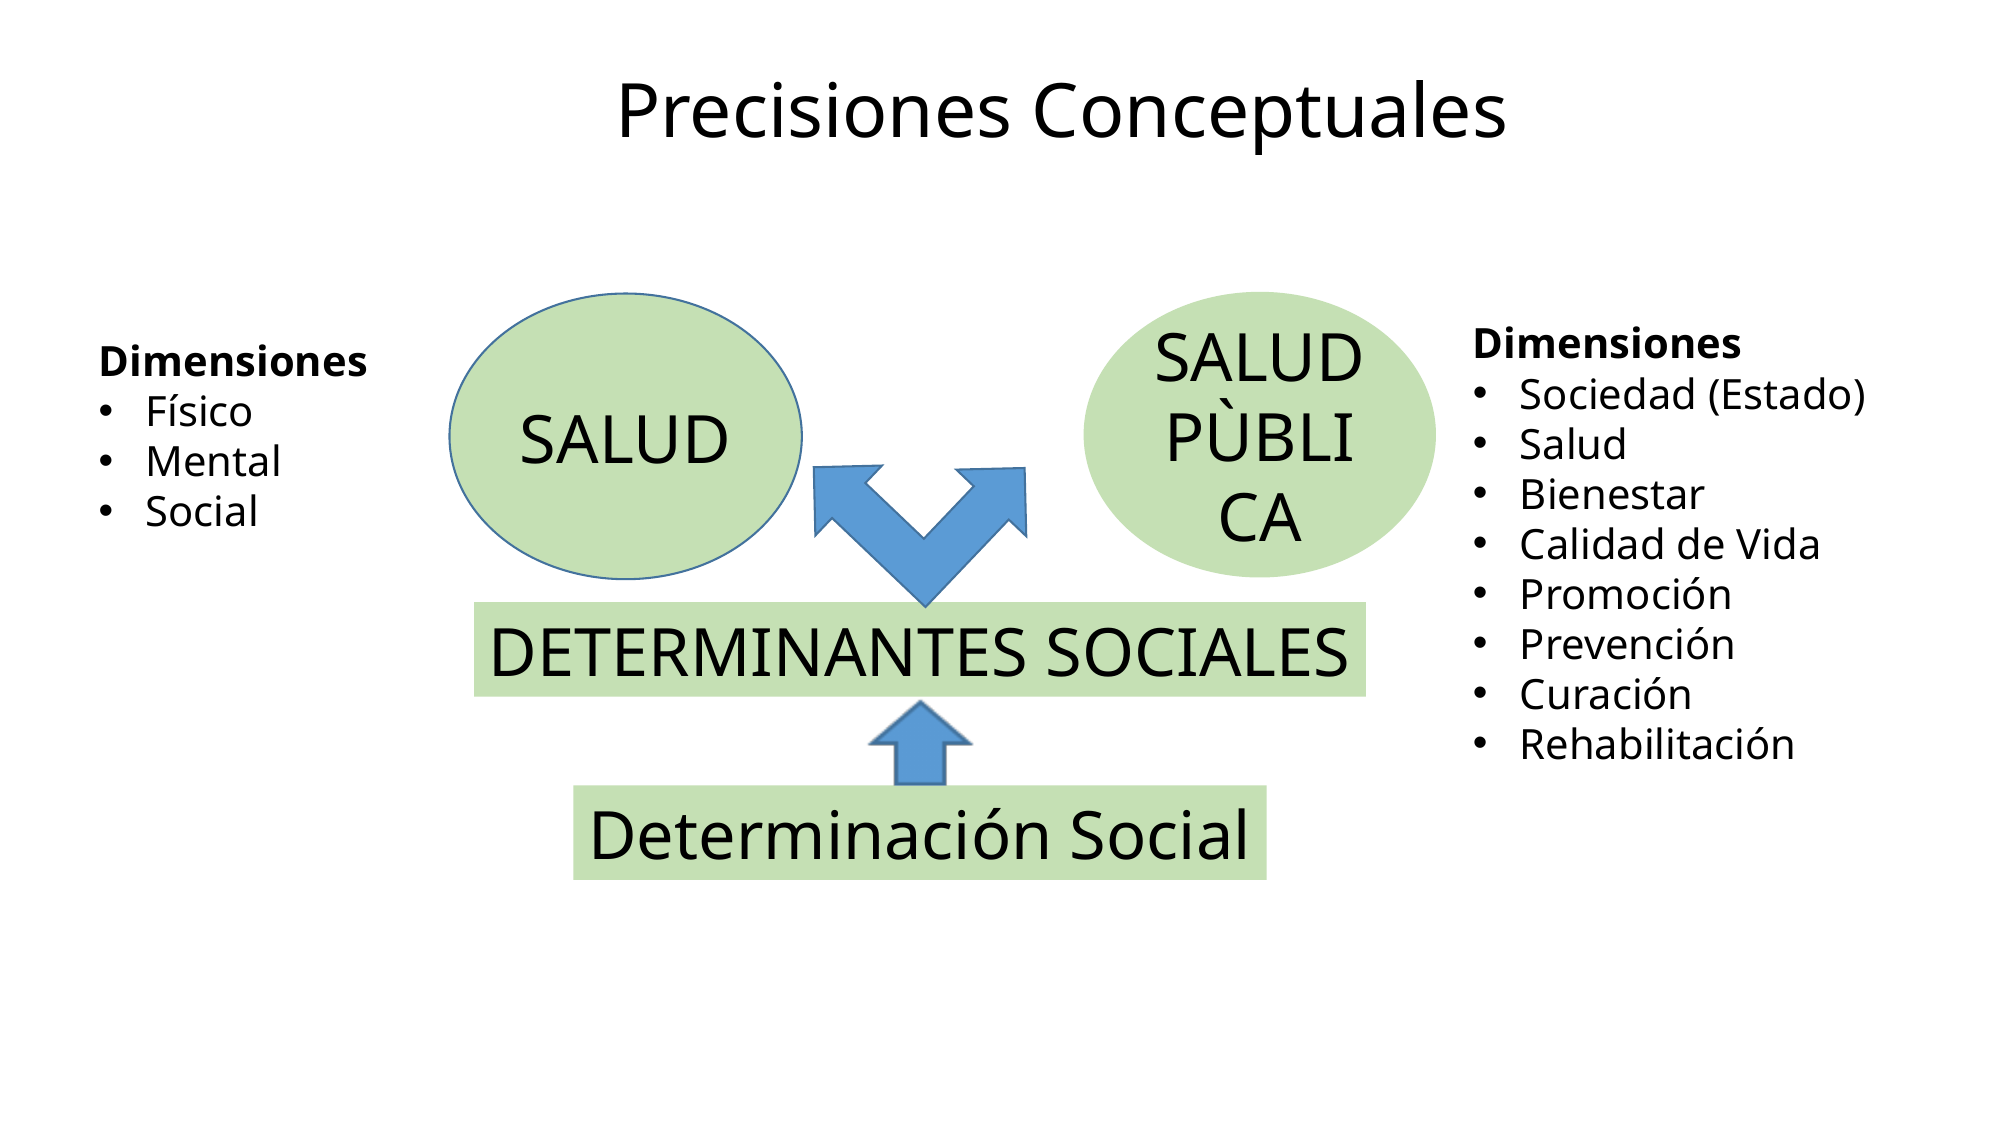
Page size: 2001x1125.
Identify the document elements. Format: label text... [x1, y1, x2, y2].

text_box Precisiones Conceptuales [600, 55, 1543, 160]
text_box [105, 291, 1860, 882]
